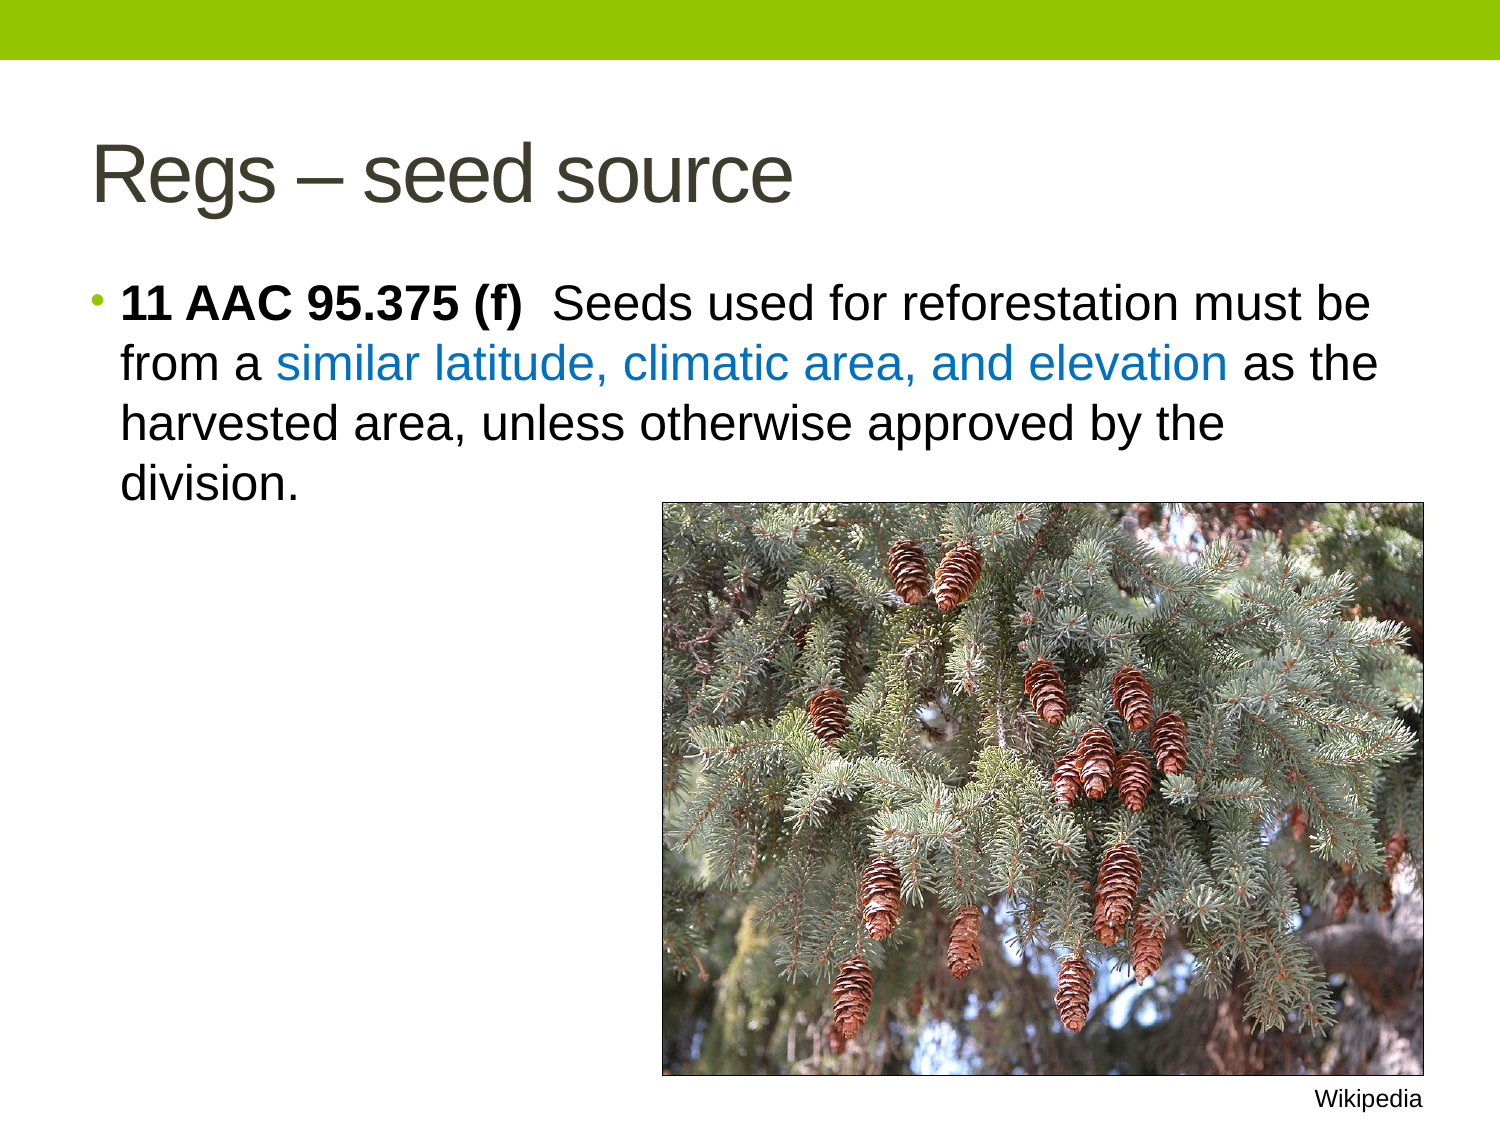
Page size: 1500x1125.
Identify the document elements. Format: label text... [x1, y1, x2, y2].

title Regs – seed source [75, 87, 1425, 250]
text_box Wikipedia [1299, 1075, 1448, 1121]
list 11 AAC 95.375 (f) Seeds used for reforestation must be from a similar latitude, climatic area, and elevation as the harvested area, unless otherwise approved by the division. [75, 262, 1425, 1063]
picture [662, 502, 1425, 1076]
